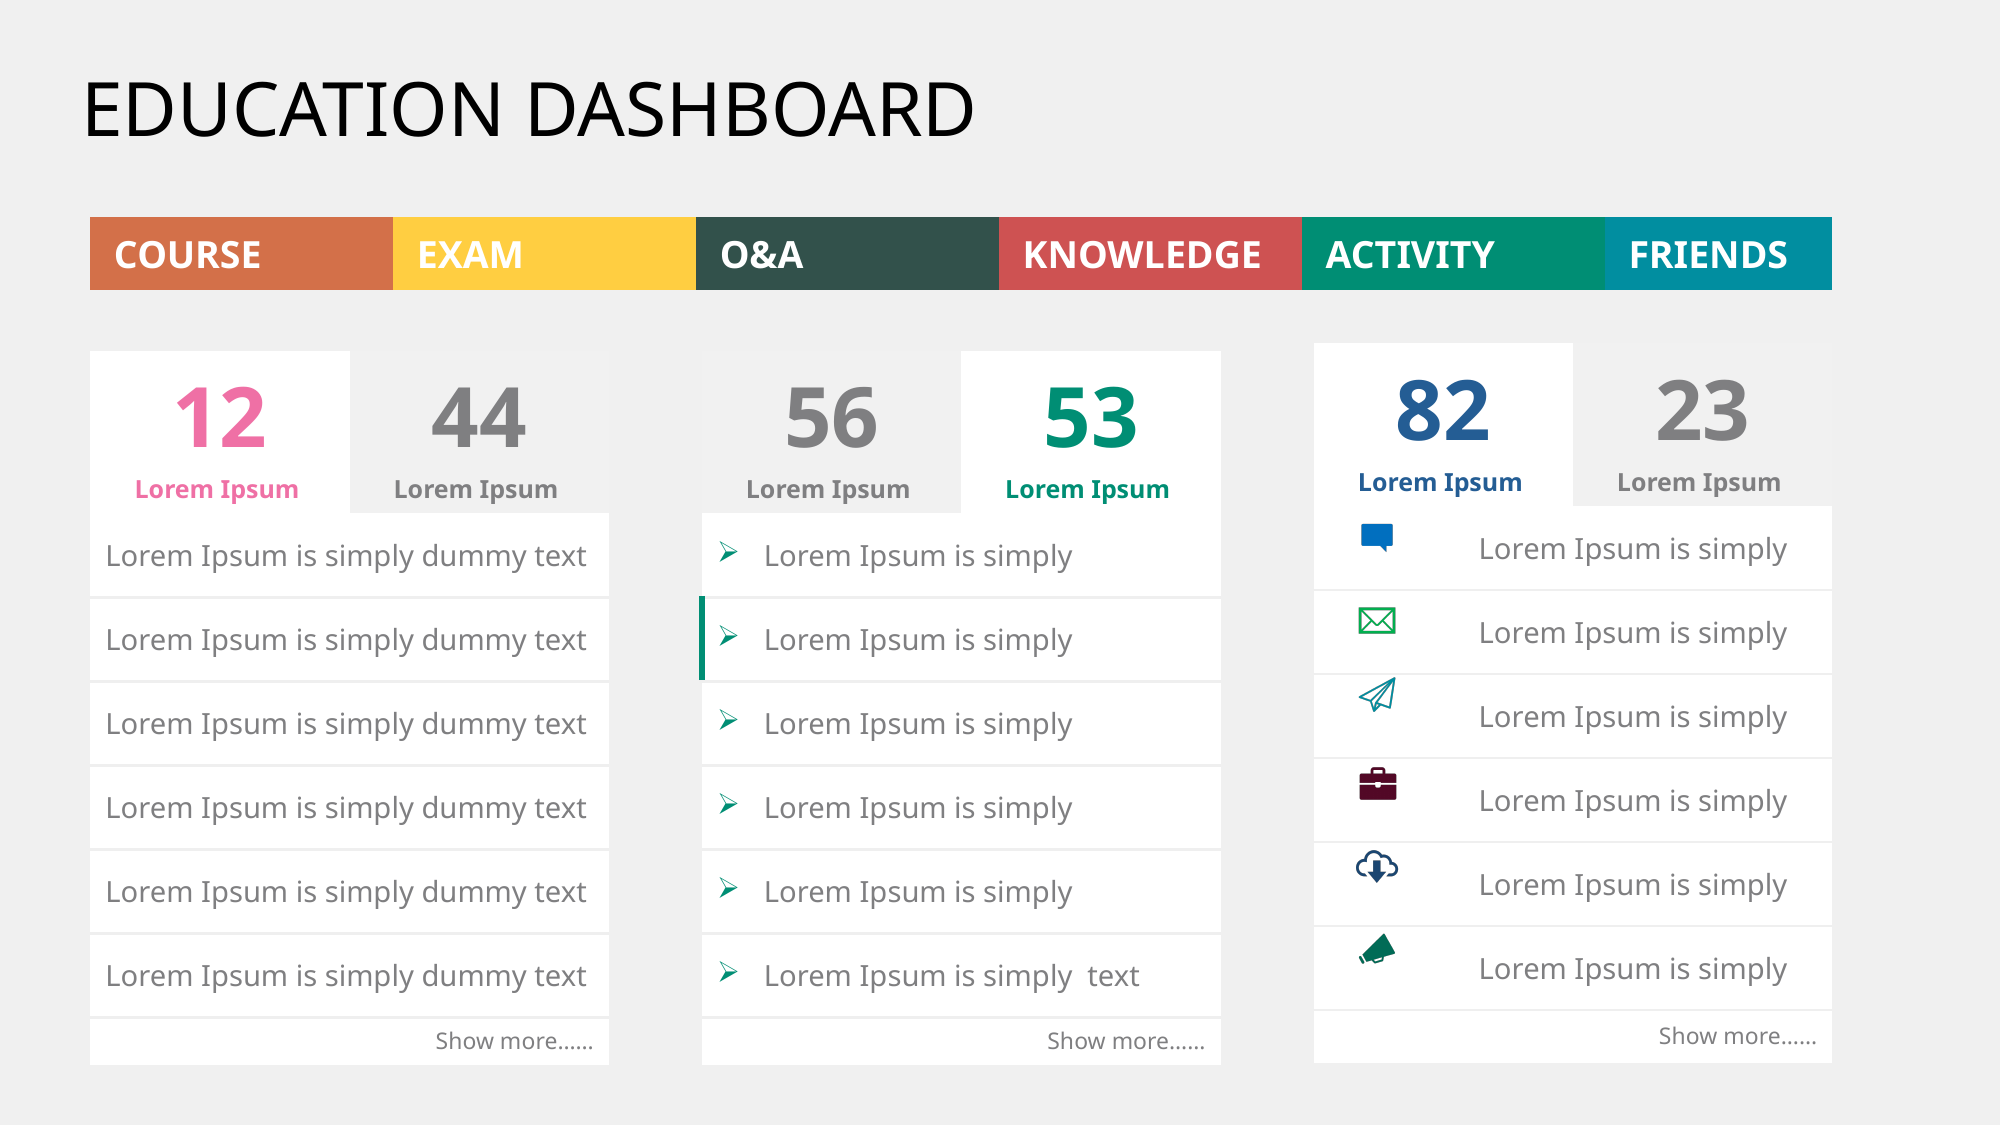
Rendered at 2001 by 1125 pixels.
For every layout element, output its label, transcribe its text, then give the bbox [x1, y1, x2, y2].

table_header O&A [696, 217, 999, 290]
table_cell Lorem Ipsum is simply dummy text [90, 513, 609, 596]
table_cell Lorem Ipsum is simply [1314, 591, 1832, 673]
table_header 12 Lorem Ipsum [90, 351, 350, 513]
table_cell Lorem Ipsum is simply dummy text [90, 851, 609, 932]
picture [1354, 762, 1399, 807]
table_header COURSE [90, 217, 393, 290]
table_cell Lorem Ipsum is simply dummy text [90, 599, 609, 680]
table_cell Lorem Ipsum is simply [1314, 506, 1832, 589]
table_header 56 Lorem Ipsum [702, 351, 961, 513]
table_header 82 Lorem Ipsum [1314, 343, 1573, 506]
table_cell Show more…… [90, 1019, 609, 1063]
table_cell Show more…… [702, 1019, 1221, 1063]
picture [1354, 598, 1399, 643]
table_cell Lorem Ipsum is simply [702, 851, 1221, 932]
table_header 23 Lorem Ipsum [1573, 343, 1832, 506]
table_cell Show more…… [1314, 1011, 1832, 1061]
table_cell Lorem Ipsum is simply [1314, 759, 1832, 841]
table_cell Lorem Ipsum is simply [705, 599, 1221, 680]
table_cell Lorem Ipsum is simply [1314, 843, 1832, 925]
table_header 44 Lorem Ipsum [350, 351, 609, 513]
table_header FRIENDS [1605, 217, 1832, 290]
picture [1354, 672, 1399, 717]
picture [1354, 926, 1399, 971]
table_cell Lorem Ipsum is simply [1314, 927, 1832, 1009]
picture [1354, 516, 1399, 561]
table_cell Lorem Ipsum is simply text [702, 935, 1221, 1016]
title EDUCATION DASHBOARD [66, 0, 1944, 218]
picture [1354, 844, 1399, 889]
table_header EXAM [393, 217, 696, 290]
table_cell Lorem Ipsum is simply dummy text [90, 935, 609, 1016]
table_cell Lorem Ipsum is simply [702, 513, 1221, 596]
table_cell Lorem Ipsum is simply dummy text [90, 767, 609, 848]
table_header KNOWLEDGE [999, 217, 1302, 290]
table_cell Lorem Ipsum is simply [702, 767, 1221, 848]
table_cell Lorem Ipsum is simply [702, 683, 1221, 764]
table_header 53 Lorem Ipsum [961, 351, 1221, 513]
table_cell Lorem Ipsum is simply [1314, 675, 1832, 757]
table_cell Lorem Ipsum is simply dummy text [90, 683, 609, 764]
table_header ACTIVITY [1302, 217, 1605, 290]
